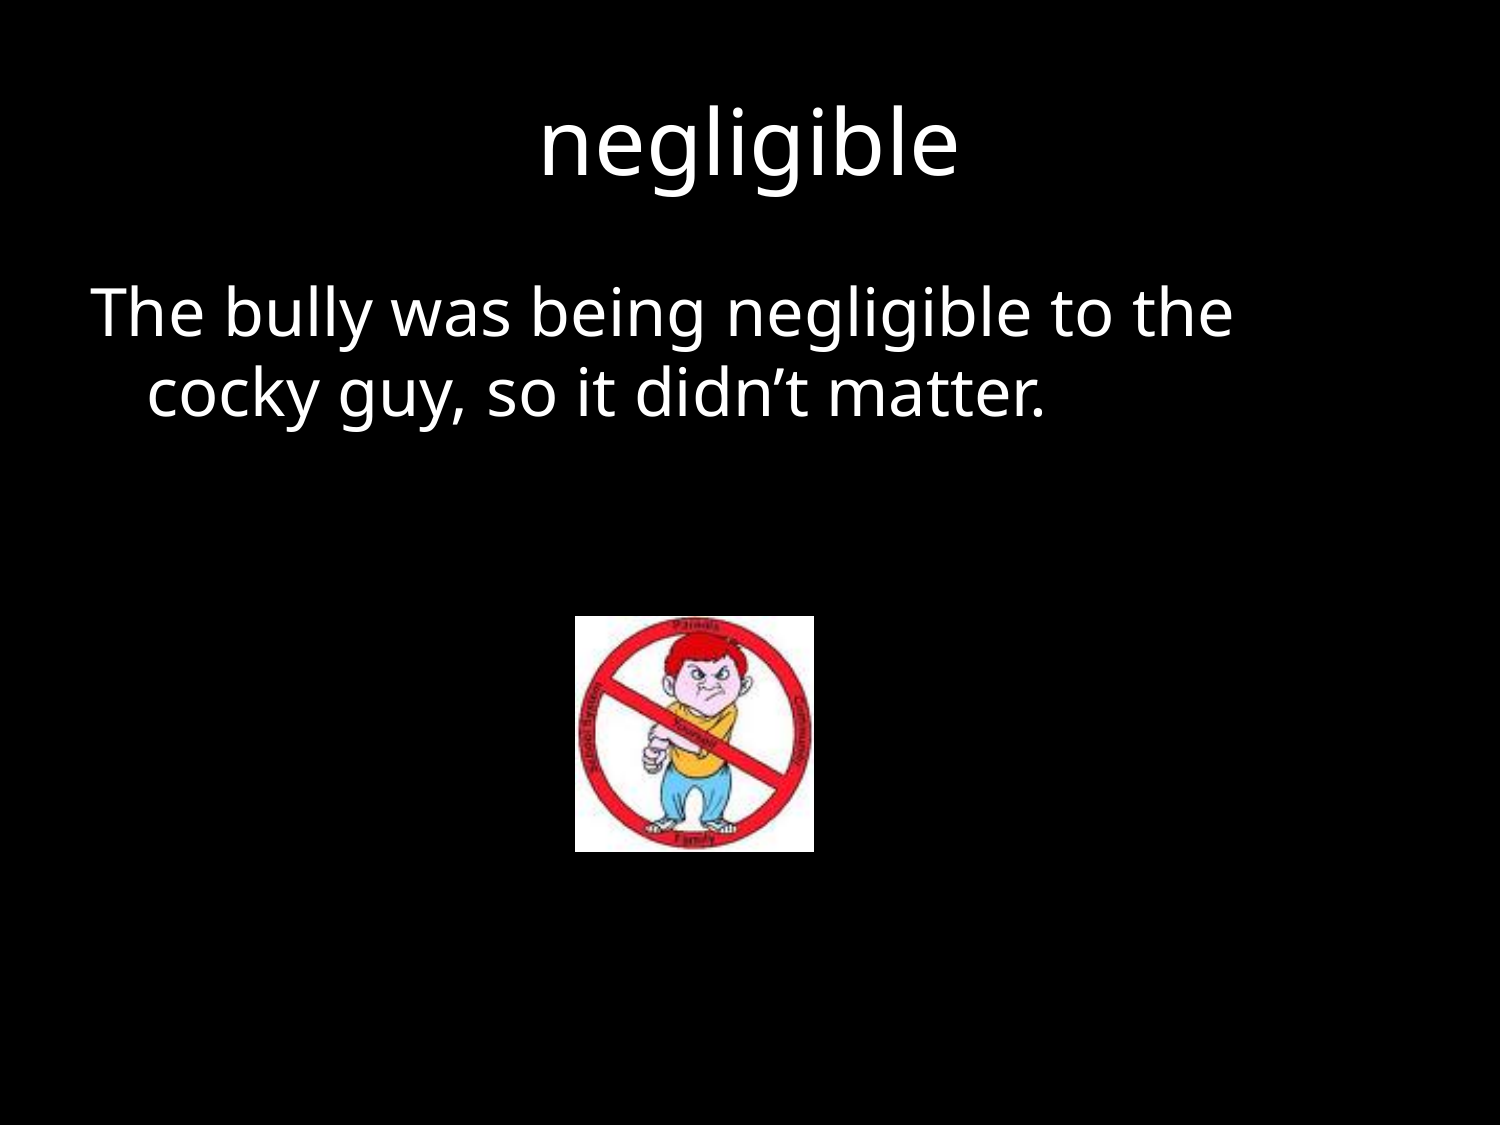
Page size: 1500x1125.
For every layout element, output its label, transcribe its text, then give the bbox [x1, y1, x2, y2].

title negligible [75, 45, 1425, 233]
list The bully was being negligible to the cocky guy, so it didn’t matter. [75, 262, 1425, 1005]
picture [575, 616, 814, 852]
